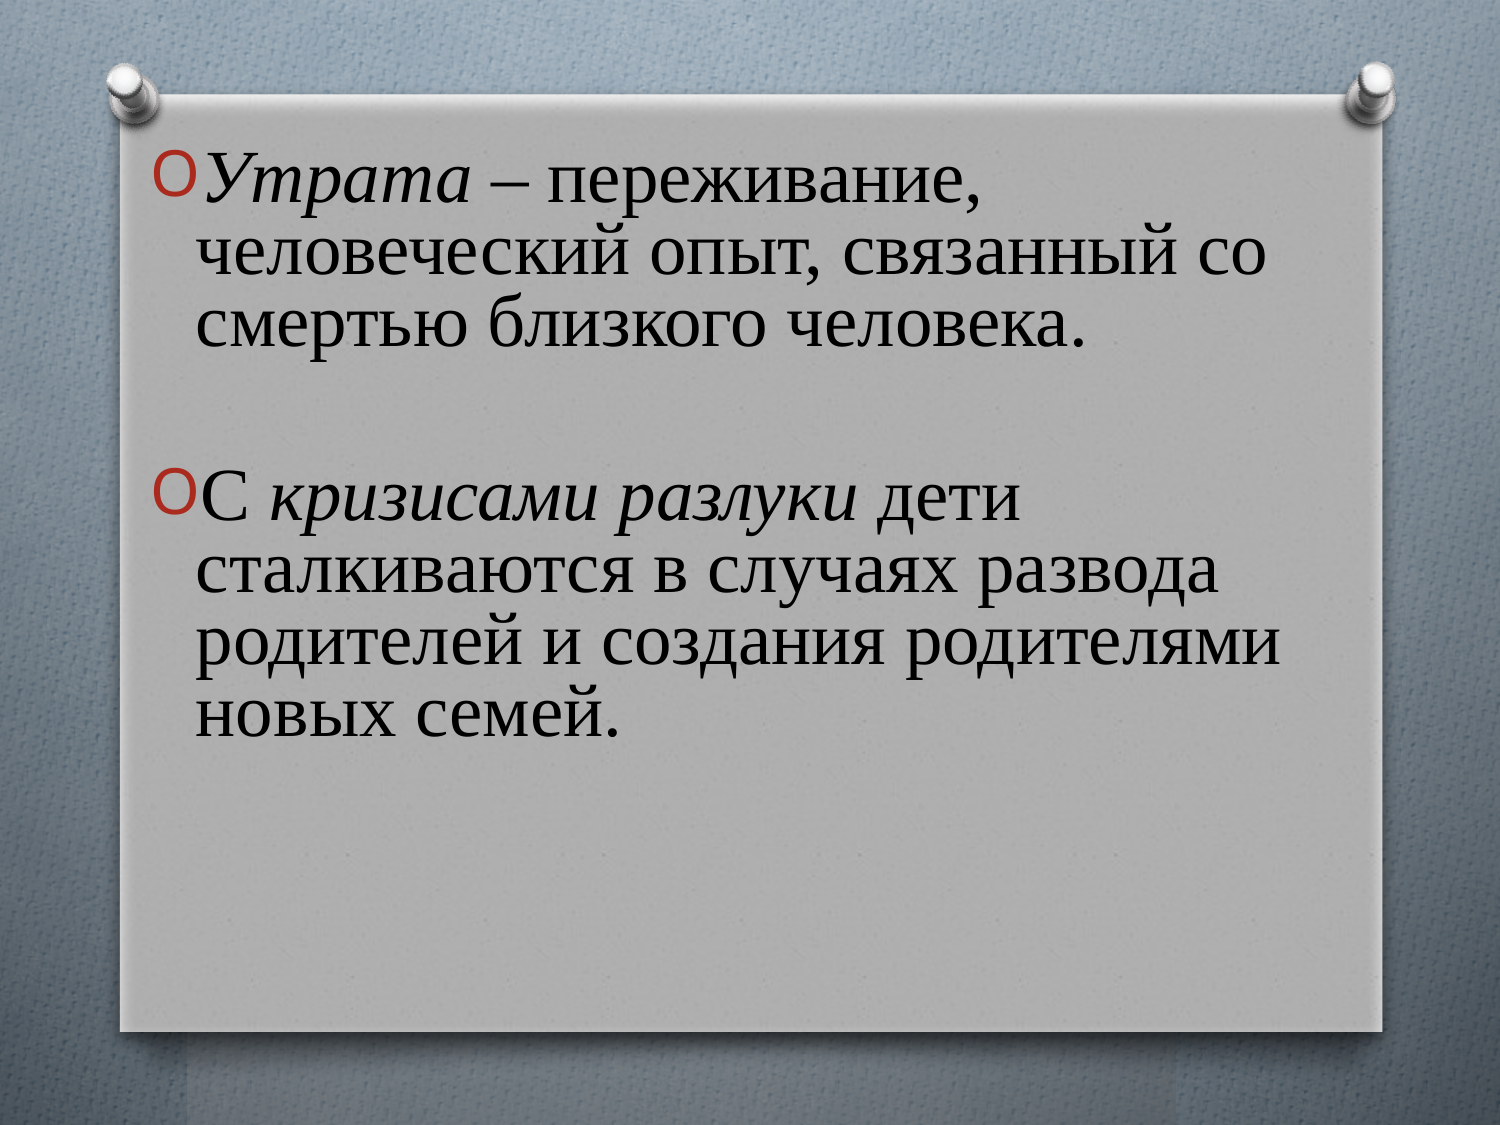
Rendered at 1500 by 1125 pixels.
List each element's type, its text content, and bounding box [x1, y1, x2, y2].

list Утрата – переживание, человеческий опыт, связанный со смертью близкого человека. С кризисами разлуки дети сталкиваются в случаях развода родителей и создания родителями новых семей. [135, 137, 1365, 957]
picture [1317, 35, 1439, 151]
picture [75, 29, 198, 142]
